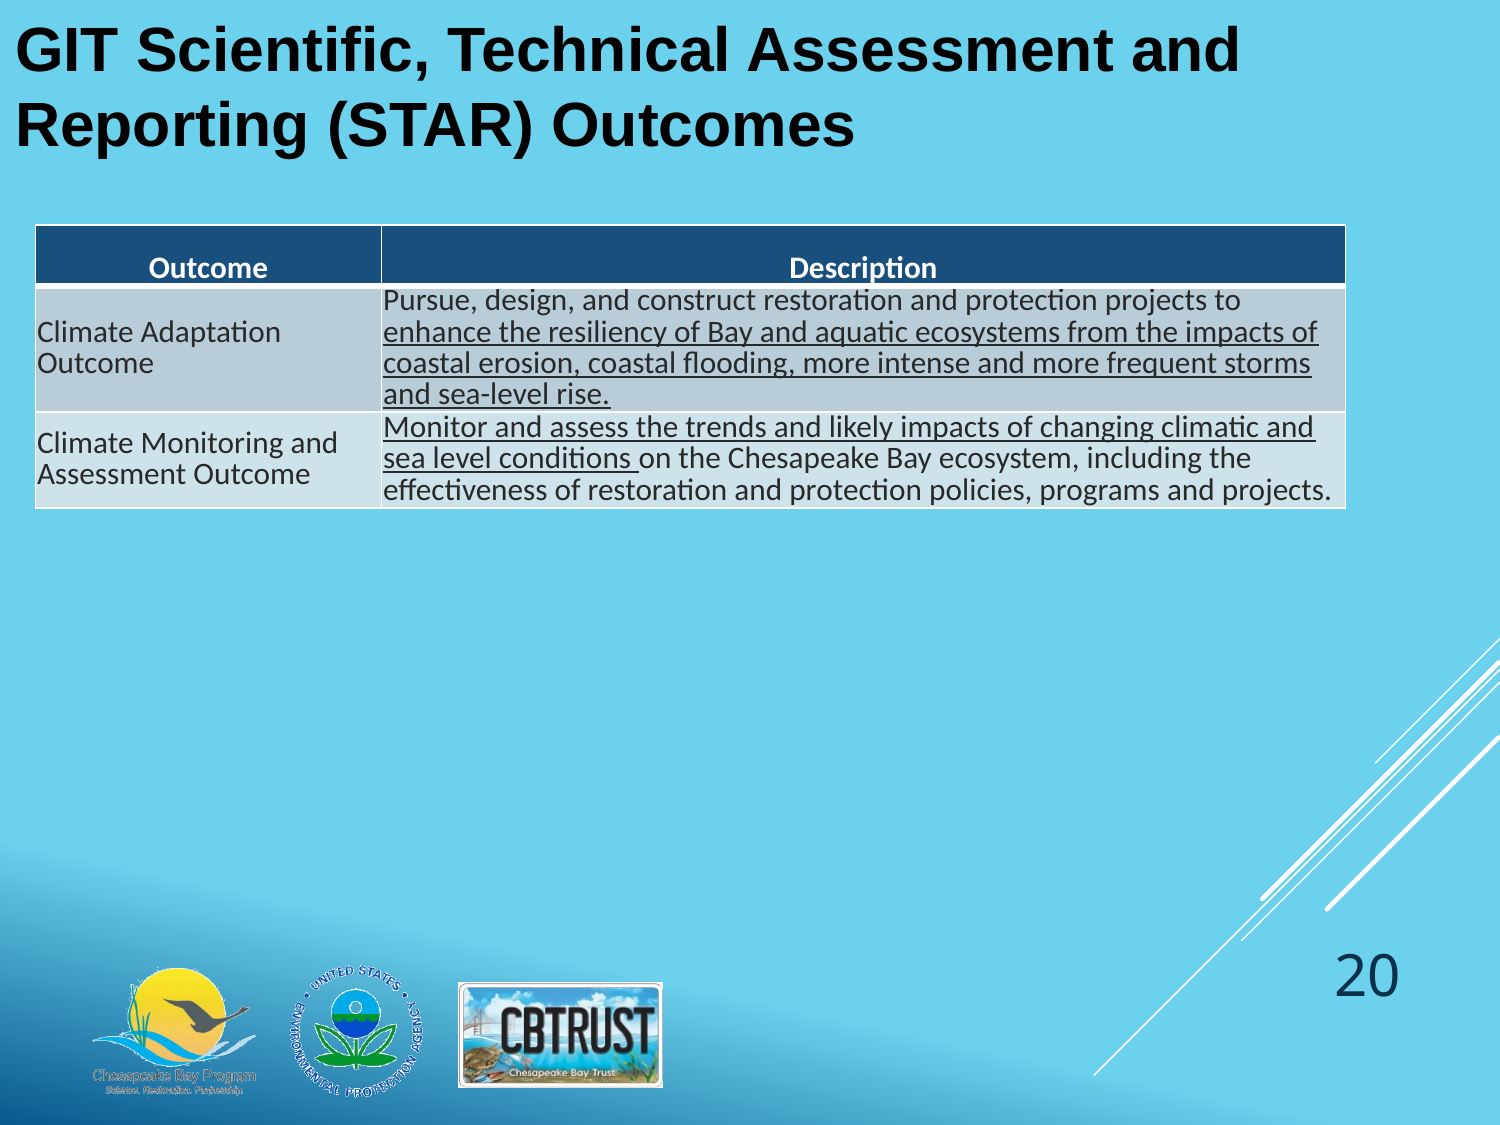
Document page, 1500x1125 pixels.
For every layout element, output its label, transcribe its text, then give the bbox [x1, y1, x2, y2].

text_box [88, 944, 663, 1101]
title GIT Scientific, Technical Assessment and Reporting (STAR) Outcomes [0, 6, 1500, 163]
table_cell Climate Adaptation Outcome [36, 289, 381, 411]
table_cell Climate Monitoring and Assessment Outcome [36, 413, 381, 507]
table_cell Monitor and assess the trends and likely impacts of changing climatic and sea level conditions on the Chesapeake Bay ecosystem, including the effectiveness of restoration and protection policies, programs and projects. [382, 413, 1345, 507]
table_header Outcome [36, 226, 381, 283]
slide_number 20 [1275, 915, 1416, 1025]
table_header Description [382, 226, 1345, 283]
table_cell Pursue, design, and construct restoration and protection projects to enhance the resiliency of Bay and aquatic ecosystems from the impacts of coastal erosion, coastal flooding, more intense and more frequent storms and sea-level rise. [382, 289, 1345, 411]
